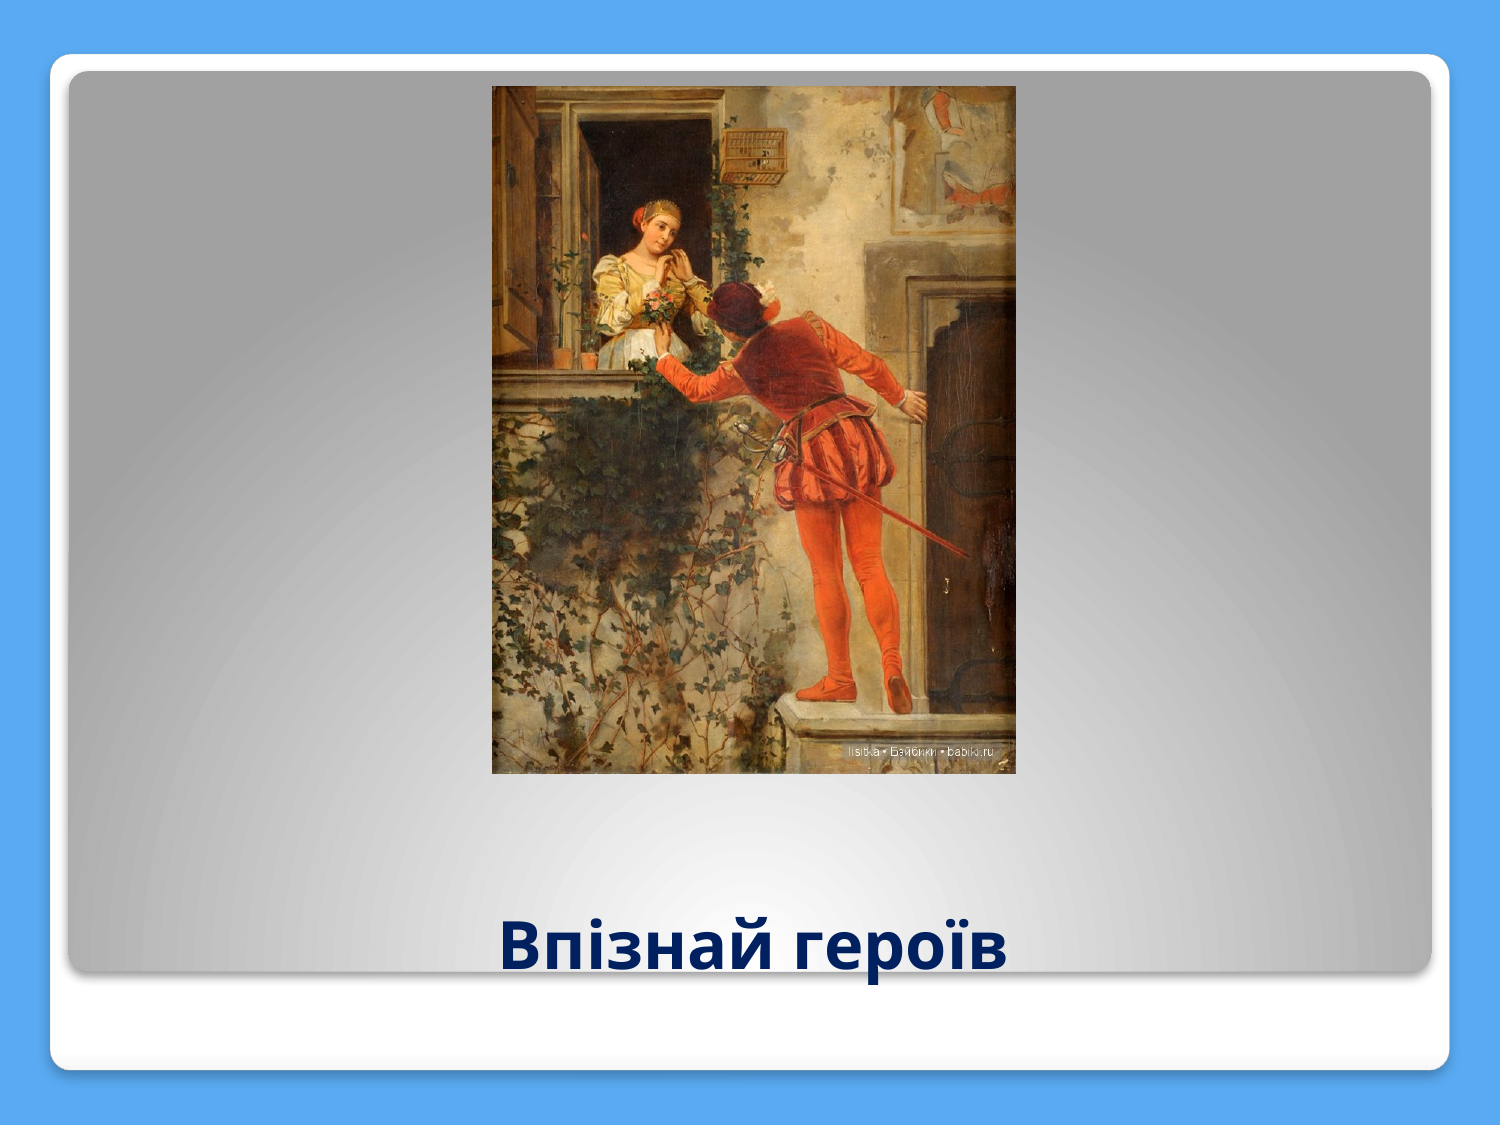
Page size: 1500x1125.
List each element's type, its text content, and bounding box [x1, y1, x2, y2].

title Впізнай героїв [82, 846, 1425, 990]
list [492, 86, 1016, 775]
